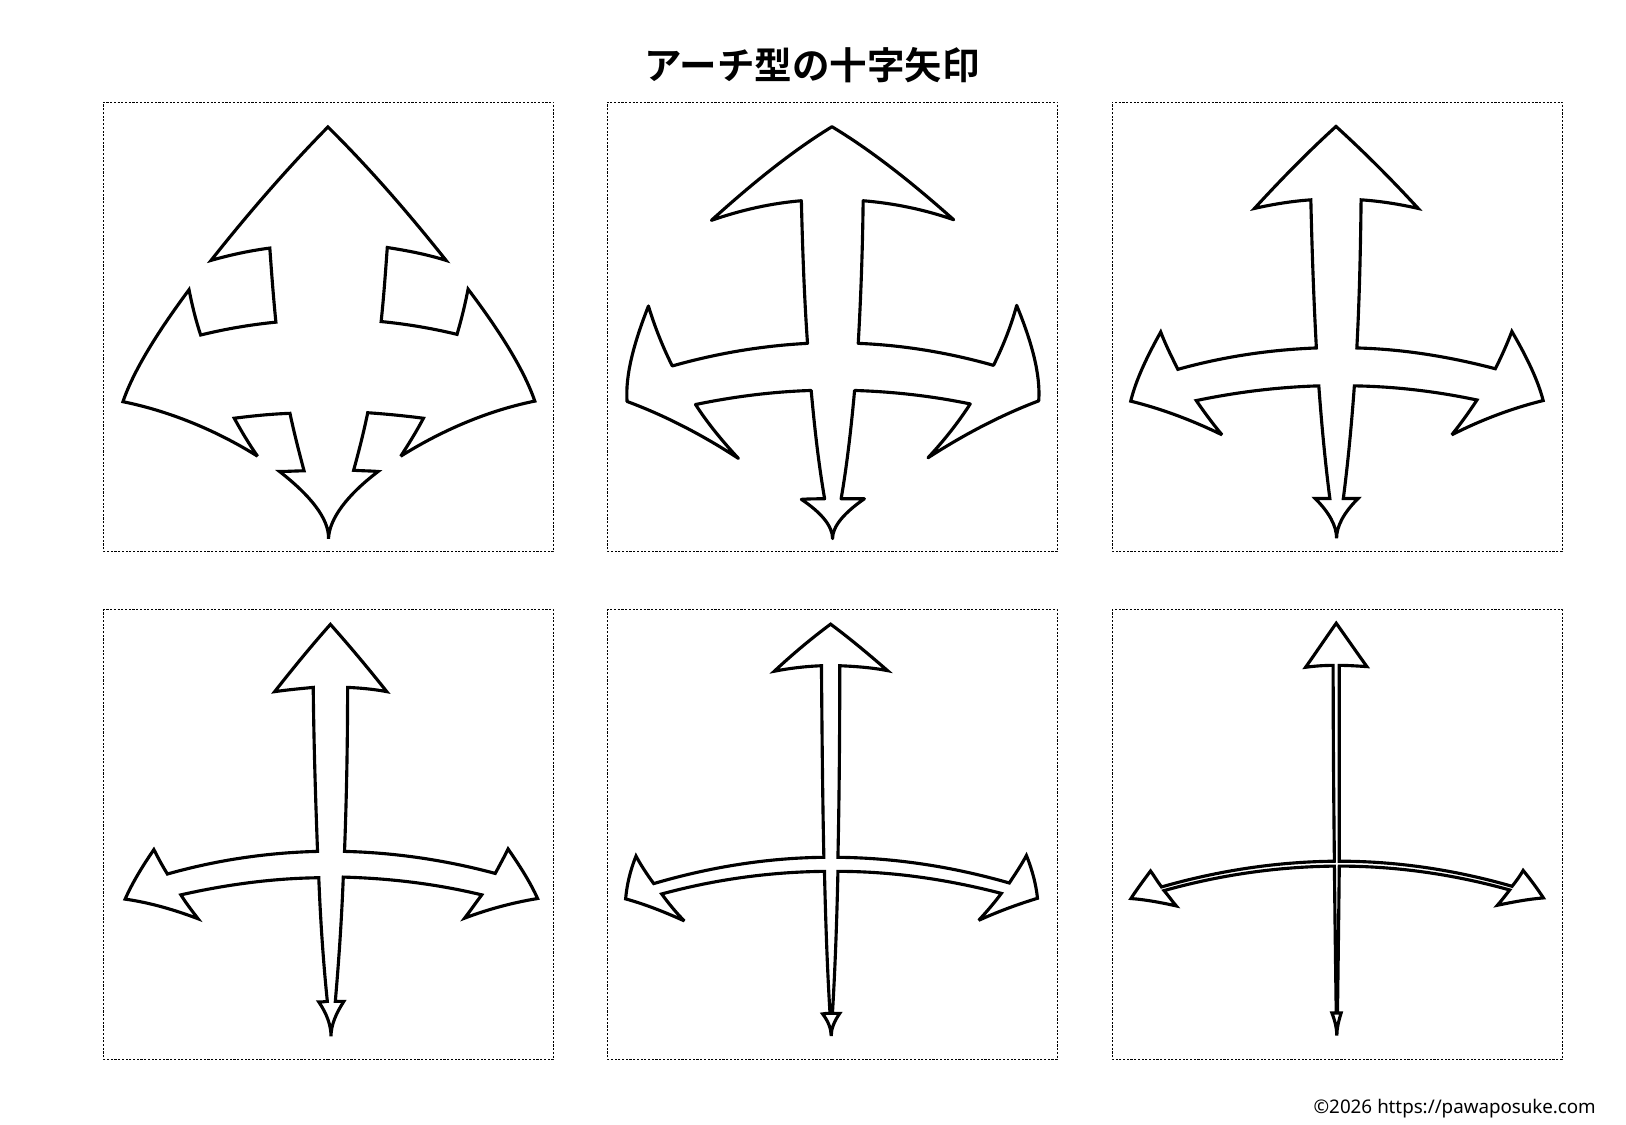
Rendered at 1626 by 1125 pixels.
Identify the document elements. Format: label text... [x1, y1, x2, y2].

text_box [626, 126, 1039, 539]
text_box アーチ型の十字矢印 [629, 34, 995, 95]
text_box [1130, 623, 1544, 1036]
text_box [125, 624, 538, 1037]
text_box [122, 126, 535, 539]
text_box [1130, 126, 1544, 539]
text_box [625, 624, 1038, 1037]
